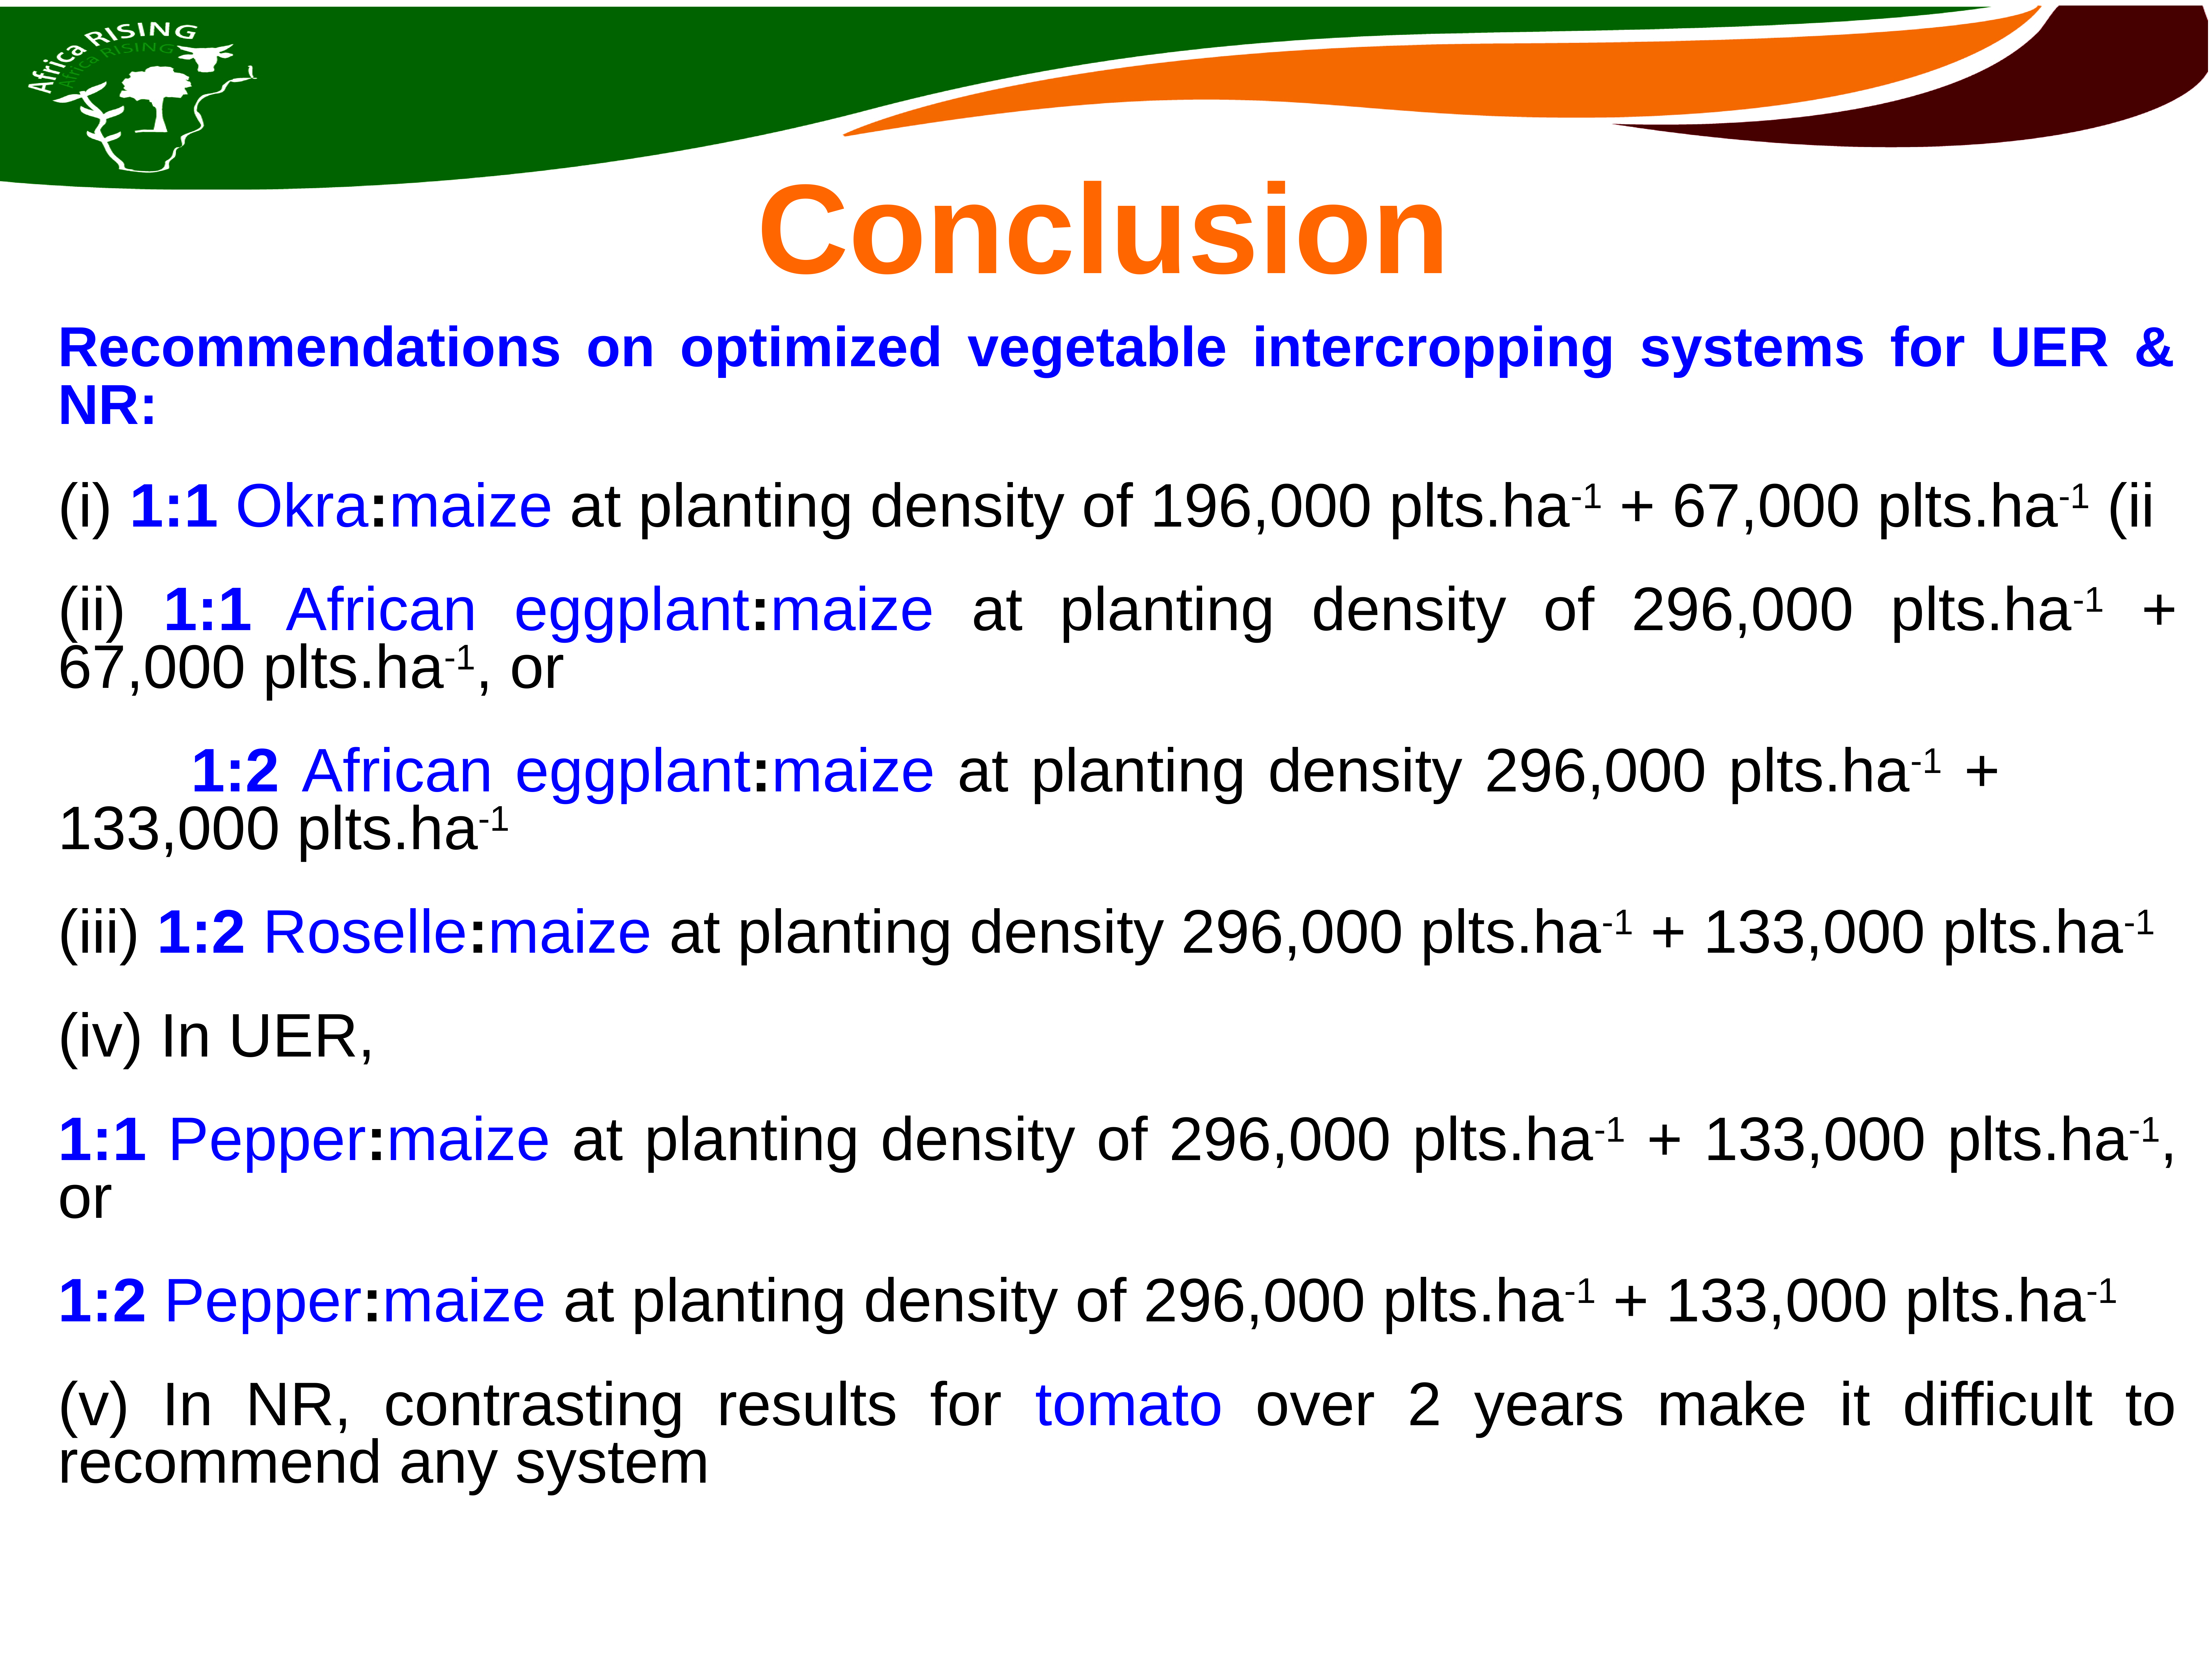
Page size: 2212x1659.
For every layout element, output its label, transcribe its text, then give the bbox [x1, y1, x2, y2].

picture [0, 6, 2208, 190]
text_box Conclusion [51, 193, 2156, 301]
text_box Recommendations on optimized vegetable intercropping systems for UER & NR: (i) 1:1 Okra:maize at planting density of 196,000 plts.ha-1 + 67,000 plts.ha-1 (ii (ii) 1:1 African eggplant:maize at planting density of 296,000 plts.ha-1 + 67,000 plts.ha-1, or 1:2 African eggplant:maize at planting density 296,000 plts.ha-1 + 133,000 plts.ha-1 (iii) 1:2 Roselle:maize at planting density 296,000 plts.ha-1 + 133,000 plts.ha-1 (iv) In UER, 1:1 Pepper:maize at planting density of 296,000 plts.ha-1 + 133,000 plts.ha-1, or 1:2 Pepper:maize at planting density of 296,000 plts.ha-1 + 133,000 plts.ha-1 (v) In NR, contrasting results for tomato over 2 years make it difficult to recommend any system [53, 318, 2182, 1498]
